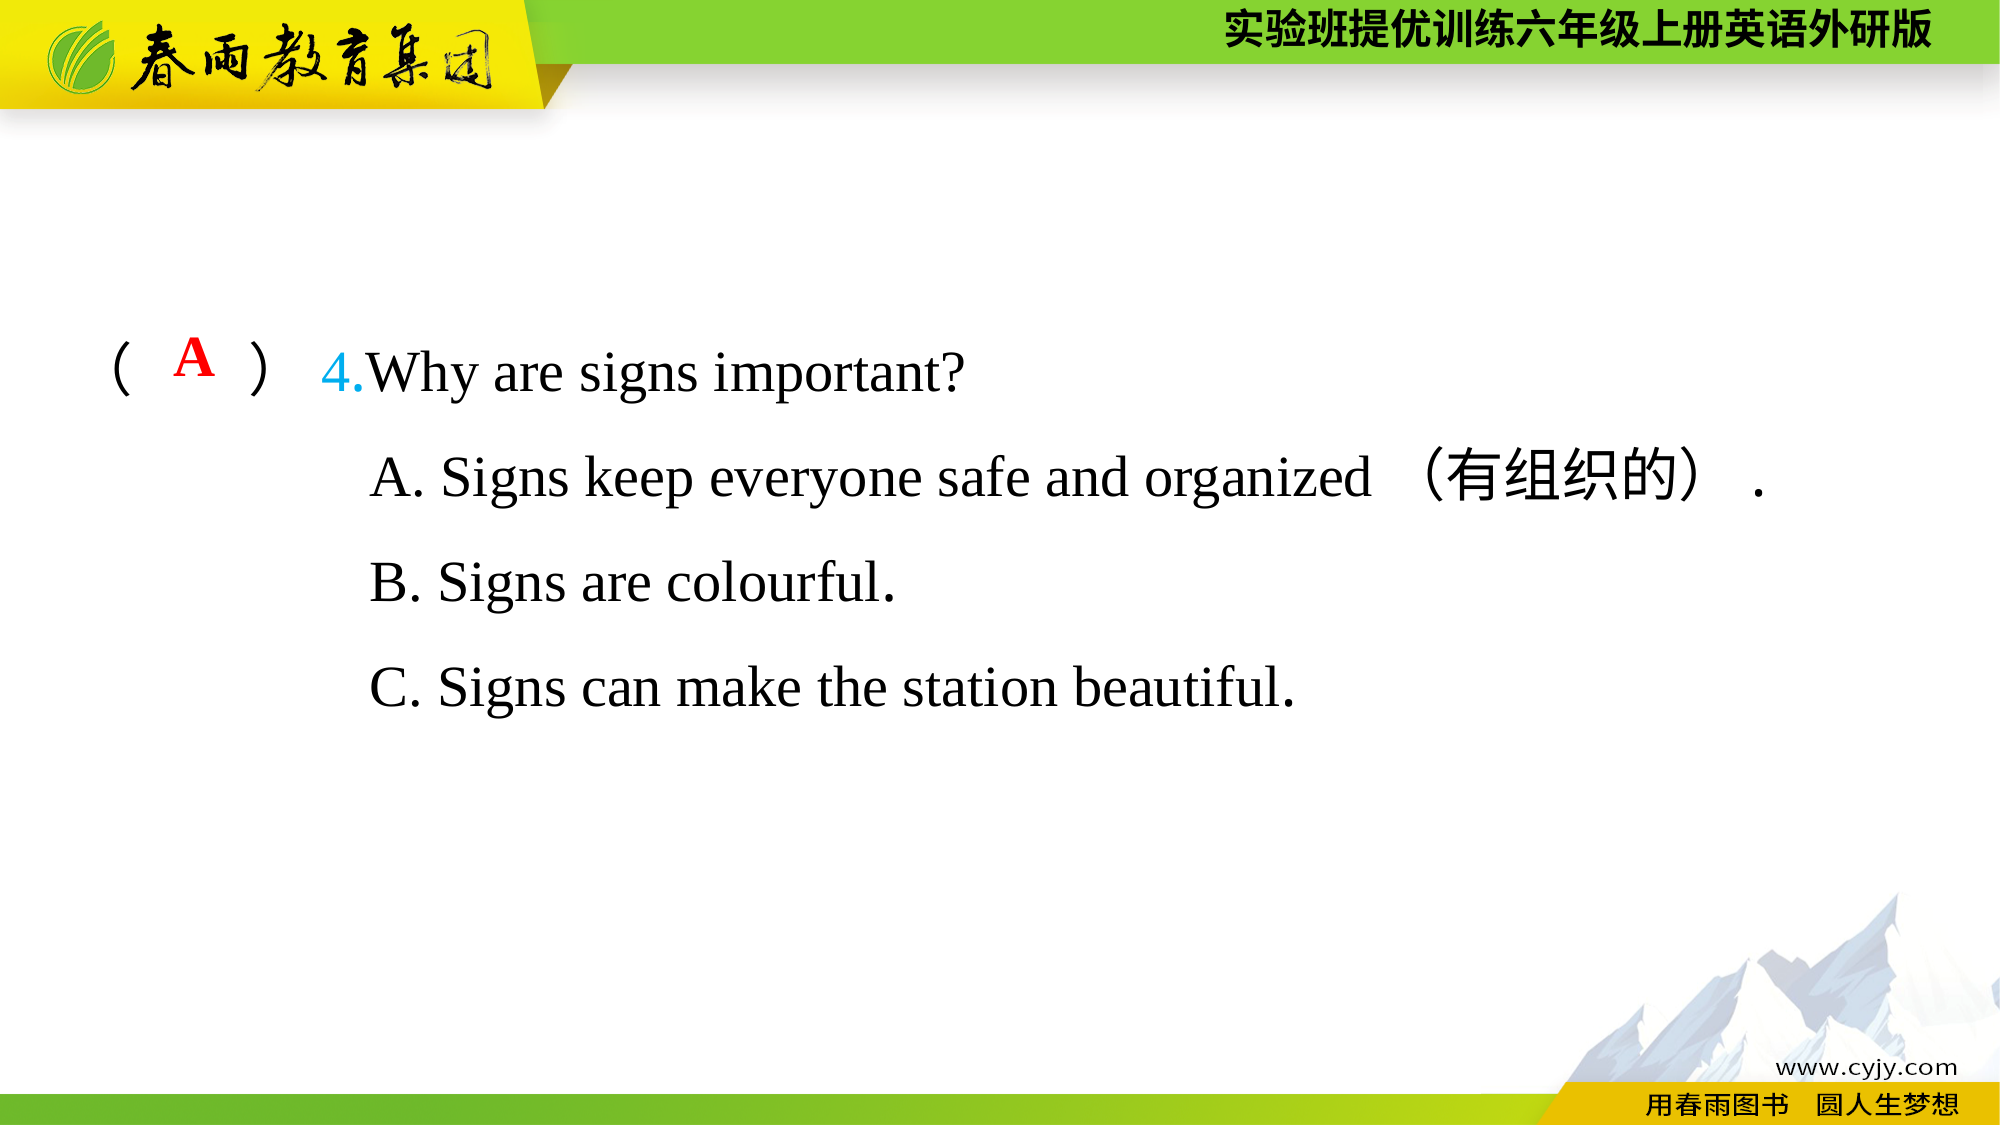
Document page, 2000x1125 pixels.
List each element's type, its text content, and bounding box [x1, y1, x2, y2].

text_box A [158, 310, 244, 396]
list （ ）4.Why are signs important? A. Signs keep everyone safe and organized（有组织的）. B. Signs are colourful. C. Signs can make the station beautiful. [59, 290, 1944, 717]
picture [0, 0, 2000, 1125]
